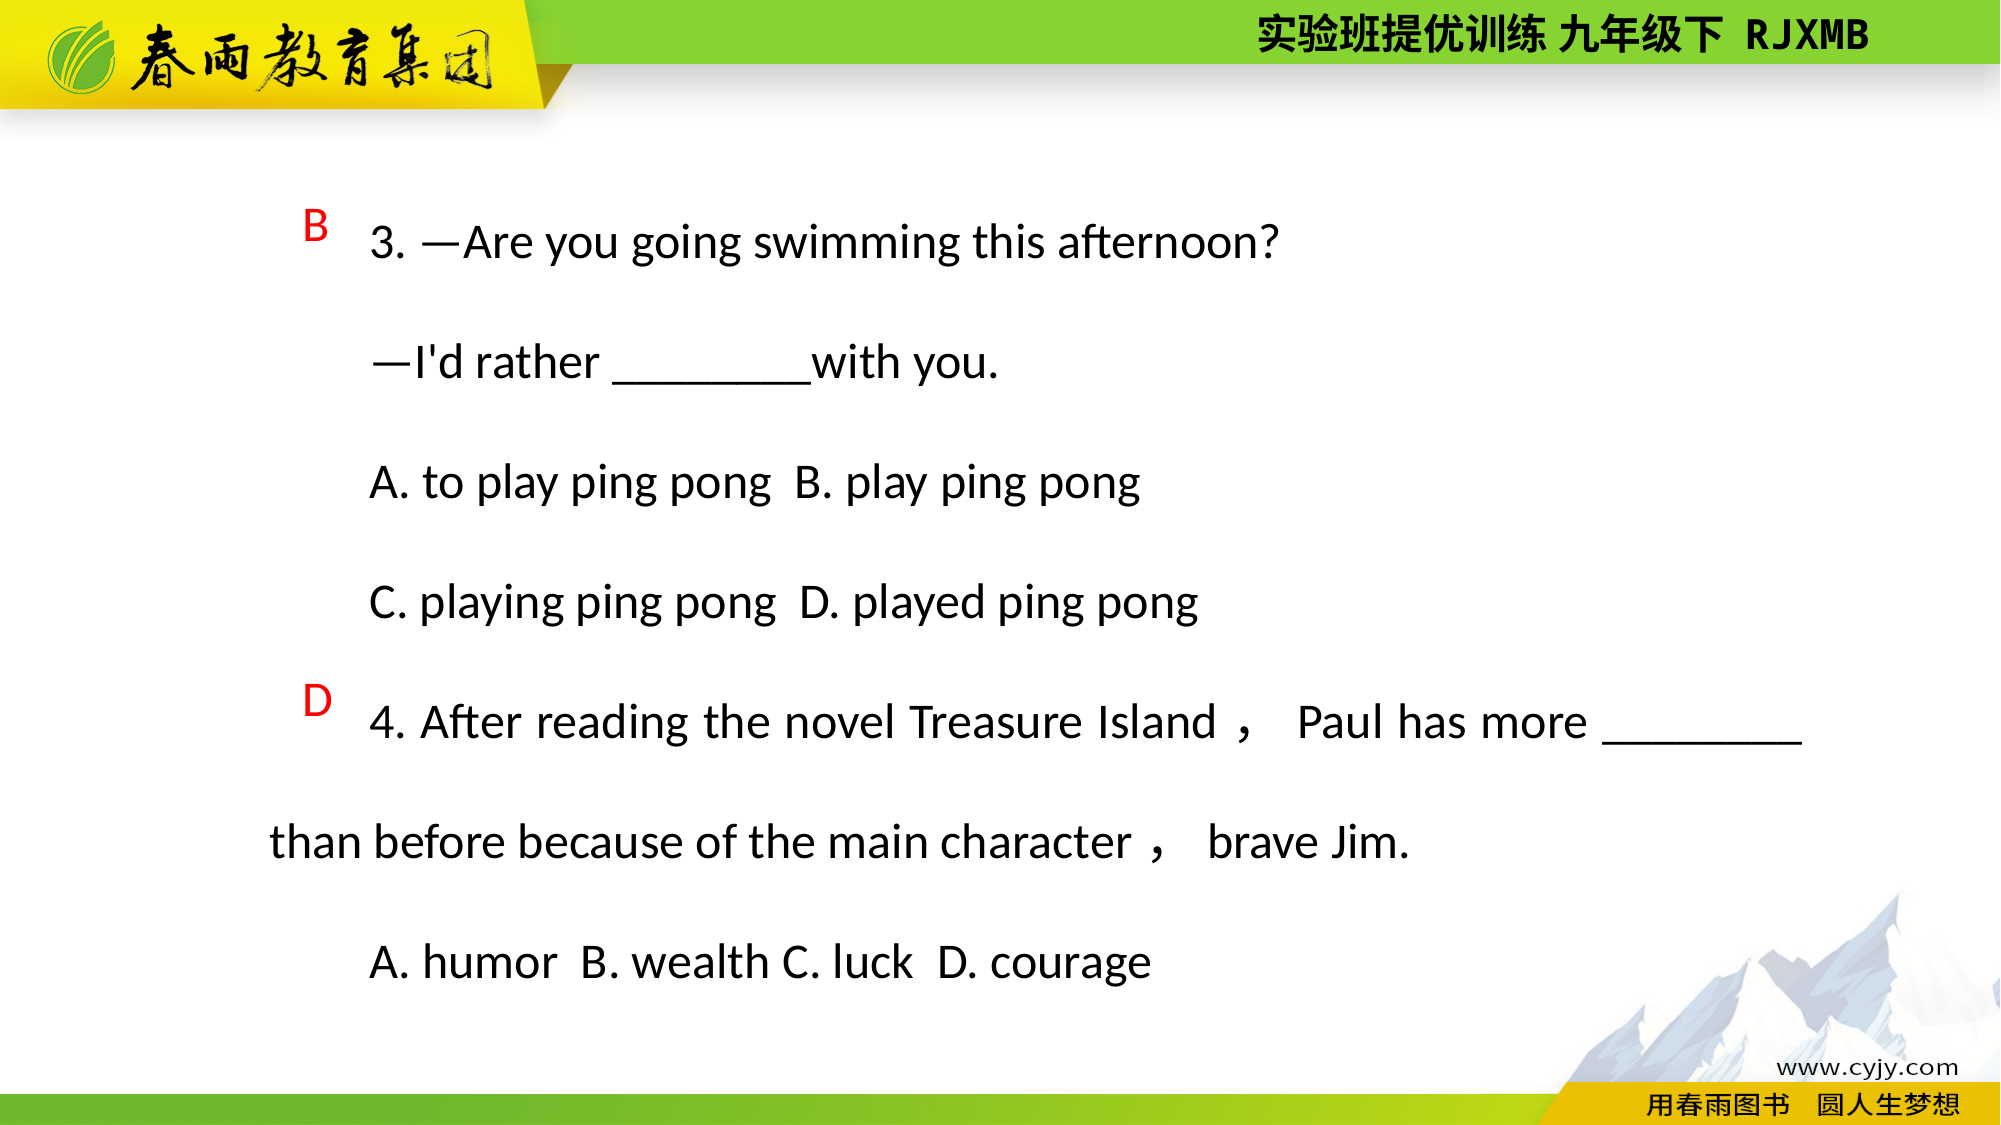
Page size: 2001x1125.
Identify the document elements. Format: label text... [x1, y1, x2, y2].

text_box B [287, 184, 345, 260]
text_box D [287, 658, 349, 734]
text_box 3. —Are you going swimming this afternoon? —I'd rather ________with you. A. to play ping pong B. play ping pong C. playing ping pong D. played ping pong 4. After reading the novel Treasure Island，Paul has more ________ than before because of the main character，brave Jim. A. humor B. wealth C. luck D. courage [254, 140, 1818, 996]
picture [0, 0, 2001, 1125]
